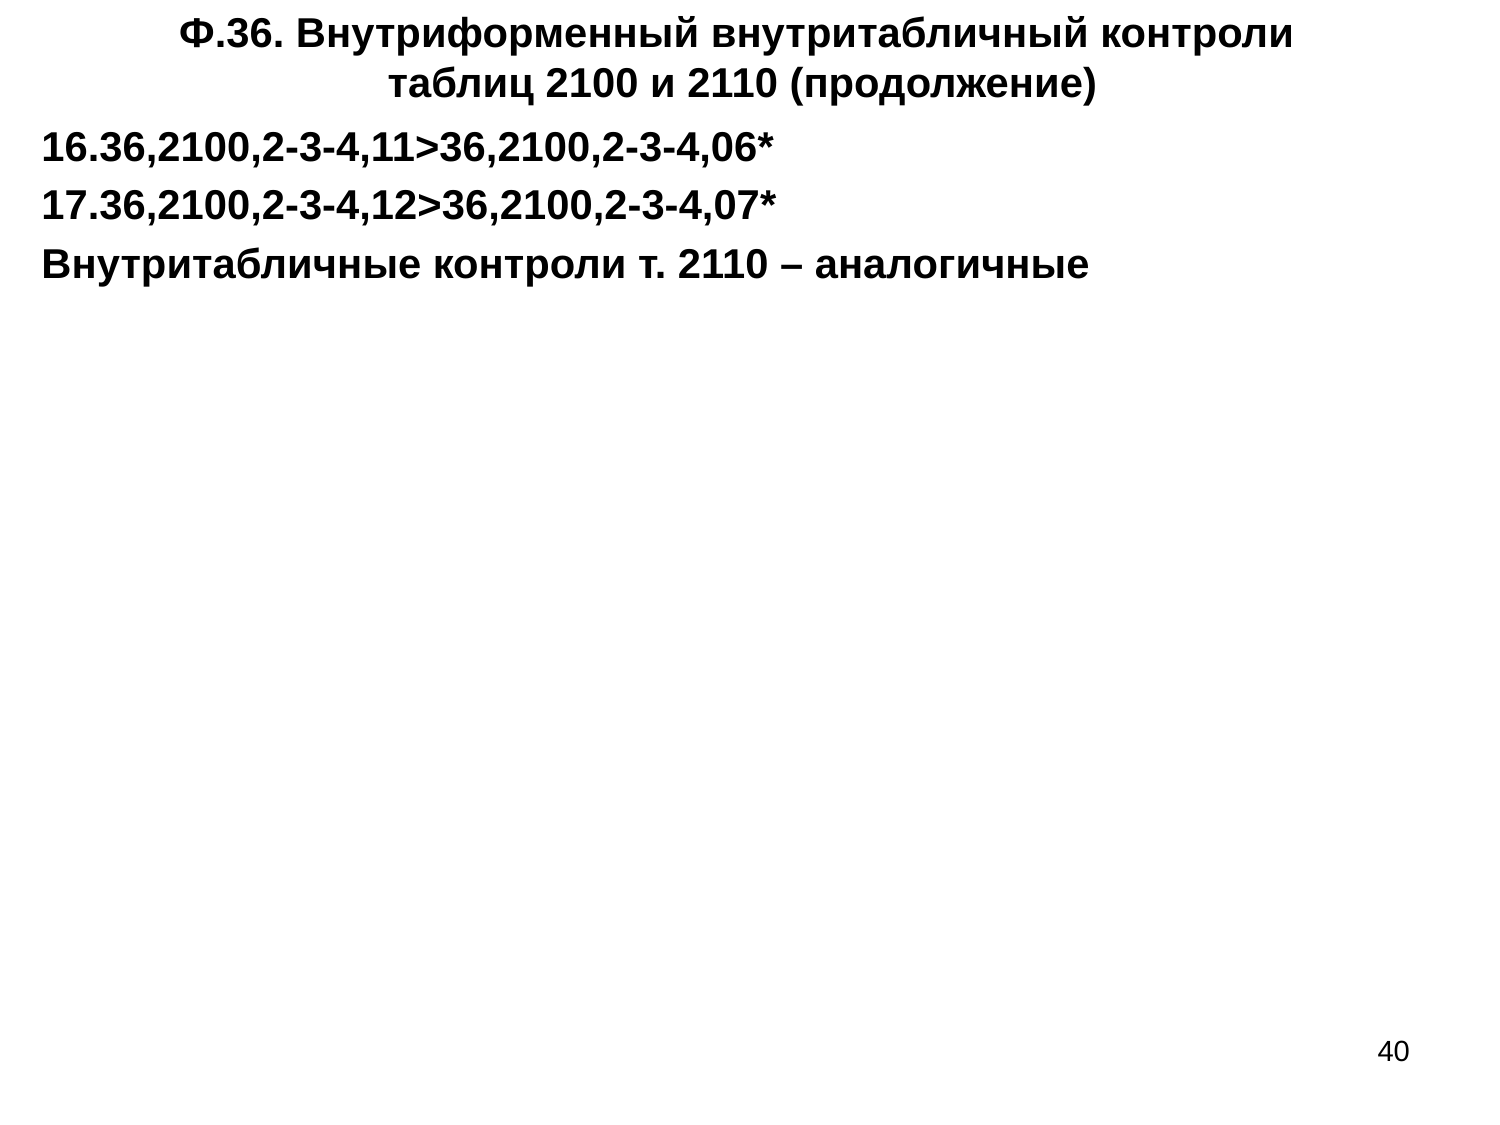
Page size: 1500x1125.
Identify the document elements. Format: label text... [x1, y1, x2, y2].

slide_number 40 [1074, 1024, 1425, 1103]
list 16.36,2100,2-3-4,11>36,2100,2-3-4,06* 17.36,2100,2-3-4,12>36,2100,2-3-4,07* Внутритабличные контроли т. 2110 – аналогичные [26, 111, 1474, 1025]
title Ф.36. Внутриформенный внутритабличный контроли таблиц 2100 и 2110 (продолжение) [11, 0, 1474, 113]
